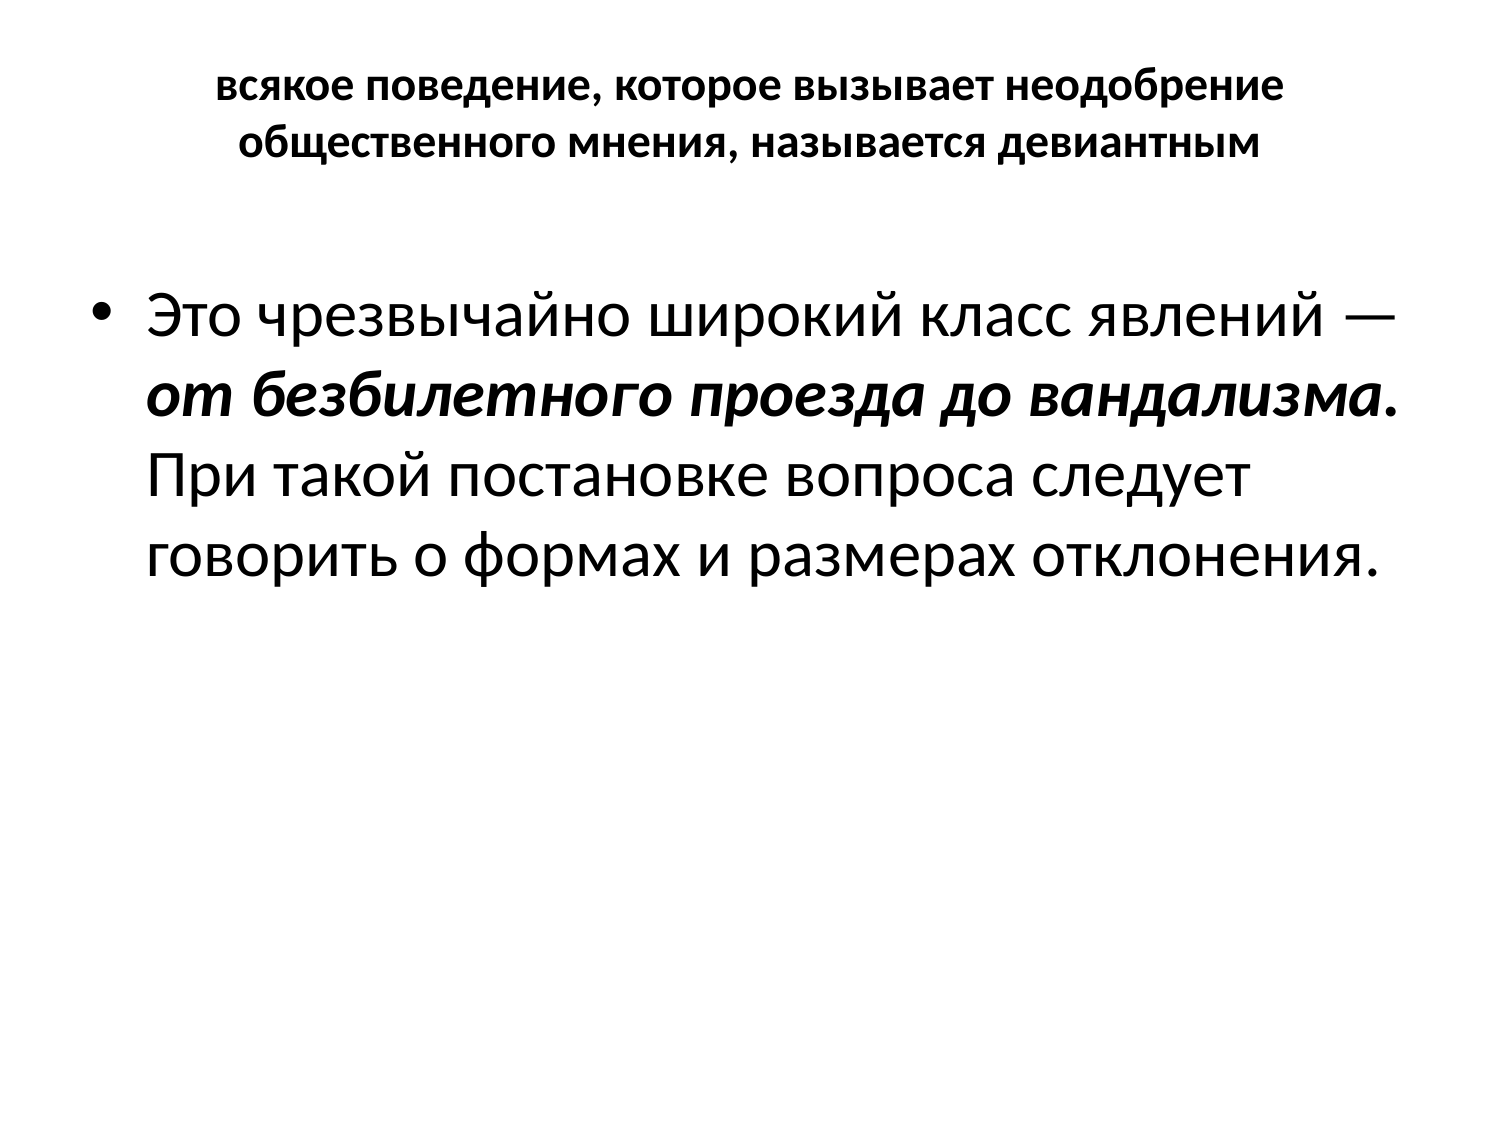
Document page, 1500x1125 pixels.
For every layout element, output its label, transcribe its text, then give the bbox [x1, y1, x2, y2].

title всякое поведение, которое вызывает неодобрение общественного мнения, называется девиантным [75, 45, 1425, 233]
list Это чрезвычайно широкий класс явлений — от безбилетного проезда до вандализма. При такой постановке вопроса следует говорить о формах и размерах отклонения. [75, 262, 1425, 1005]
